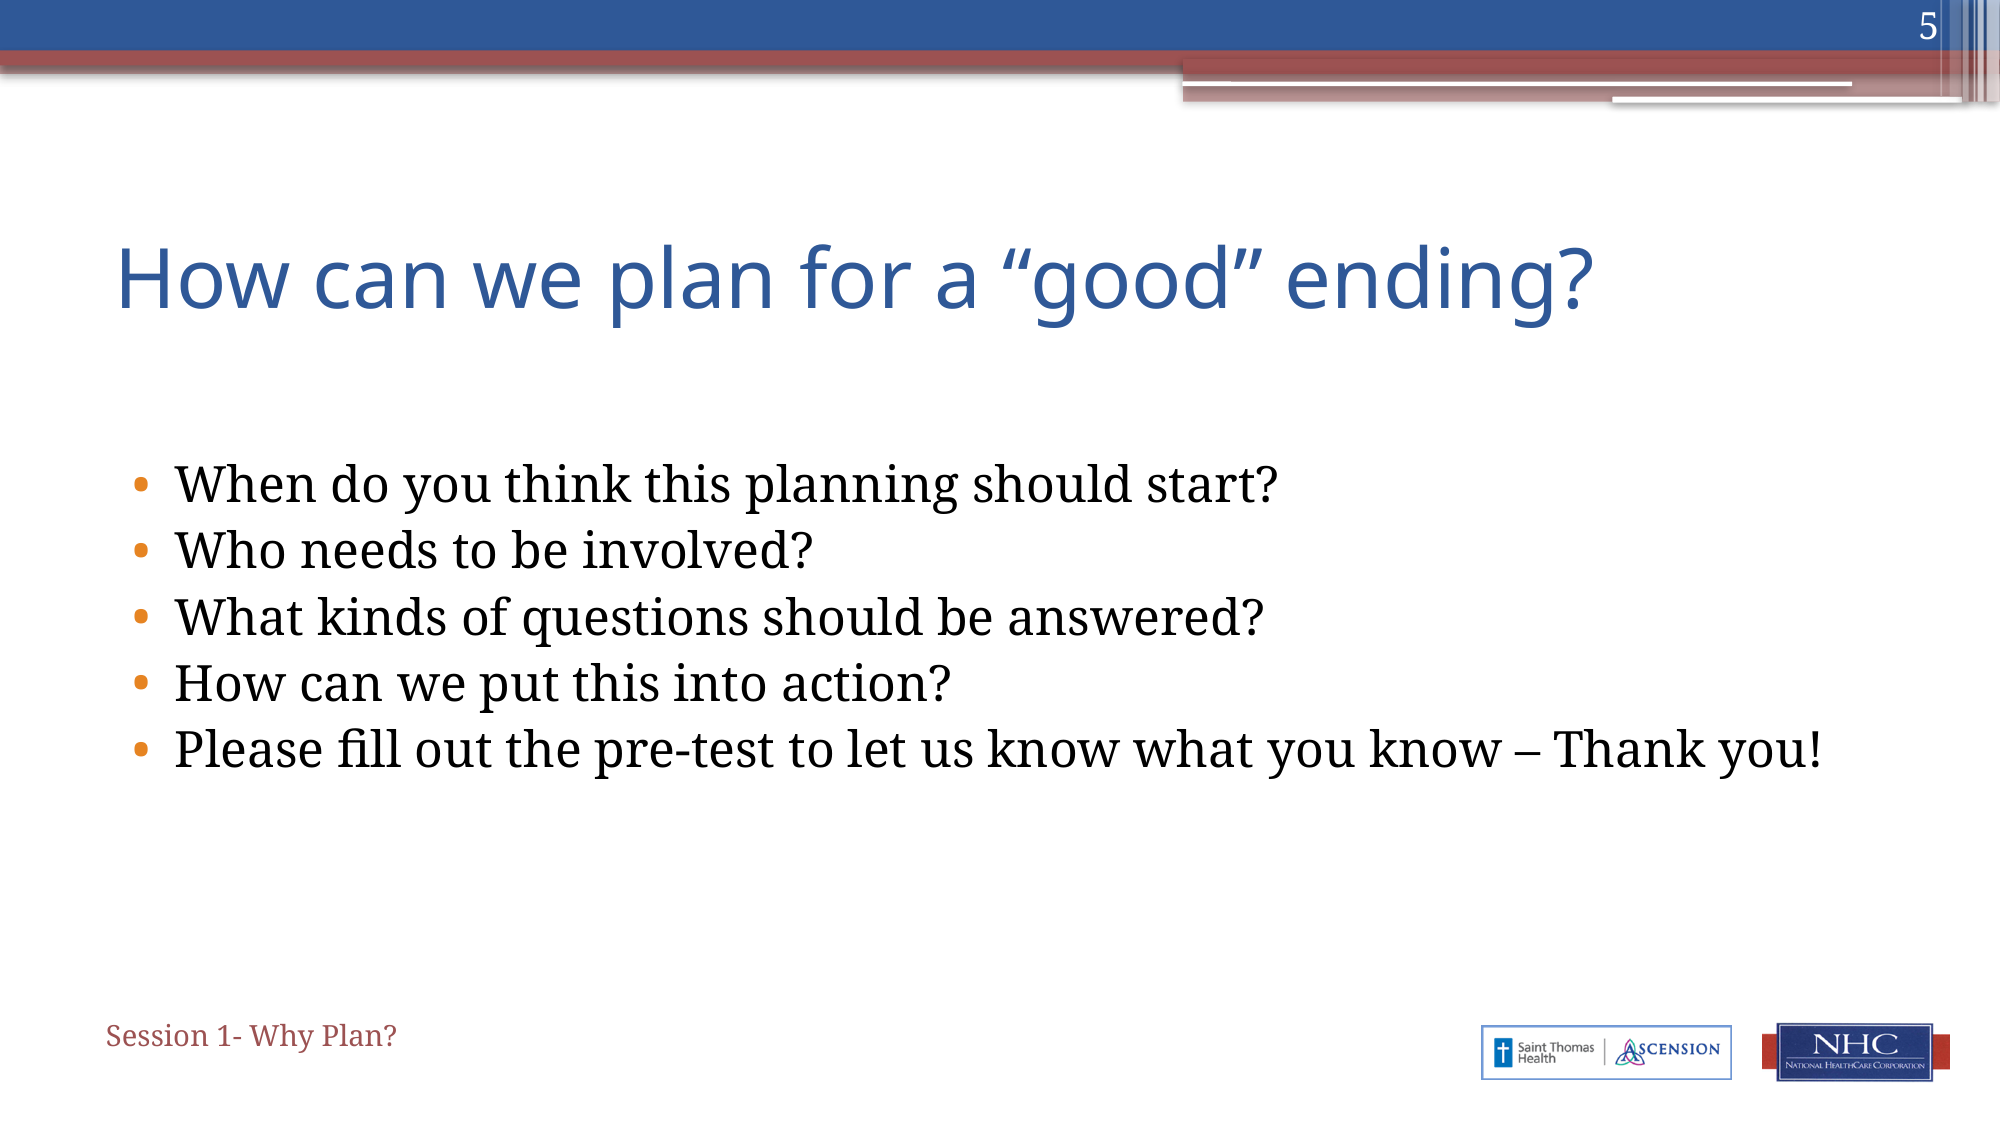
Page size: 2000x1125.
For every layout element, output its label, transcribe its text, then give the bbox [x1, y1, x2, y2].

text_box Session 1- Why Plan? [62, 1009, 413, 1085]
picture [1481, 1025, 1732, 1081]
list When do you think this planning should start? Who needs to be involved? What kinds of questions should be answered? How can we put this into action? Please fill out the pre-test to let us know what you know – Thank you! [99, 368, 1900, 1079]
slide_number 5 [1787, 0, 1955, 61]
title How can we plan for a “good” ending? [99, 187, 1900, 363]
picture [1761, 1012, 1950, 1089]
